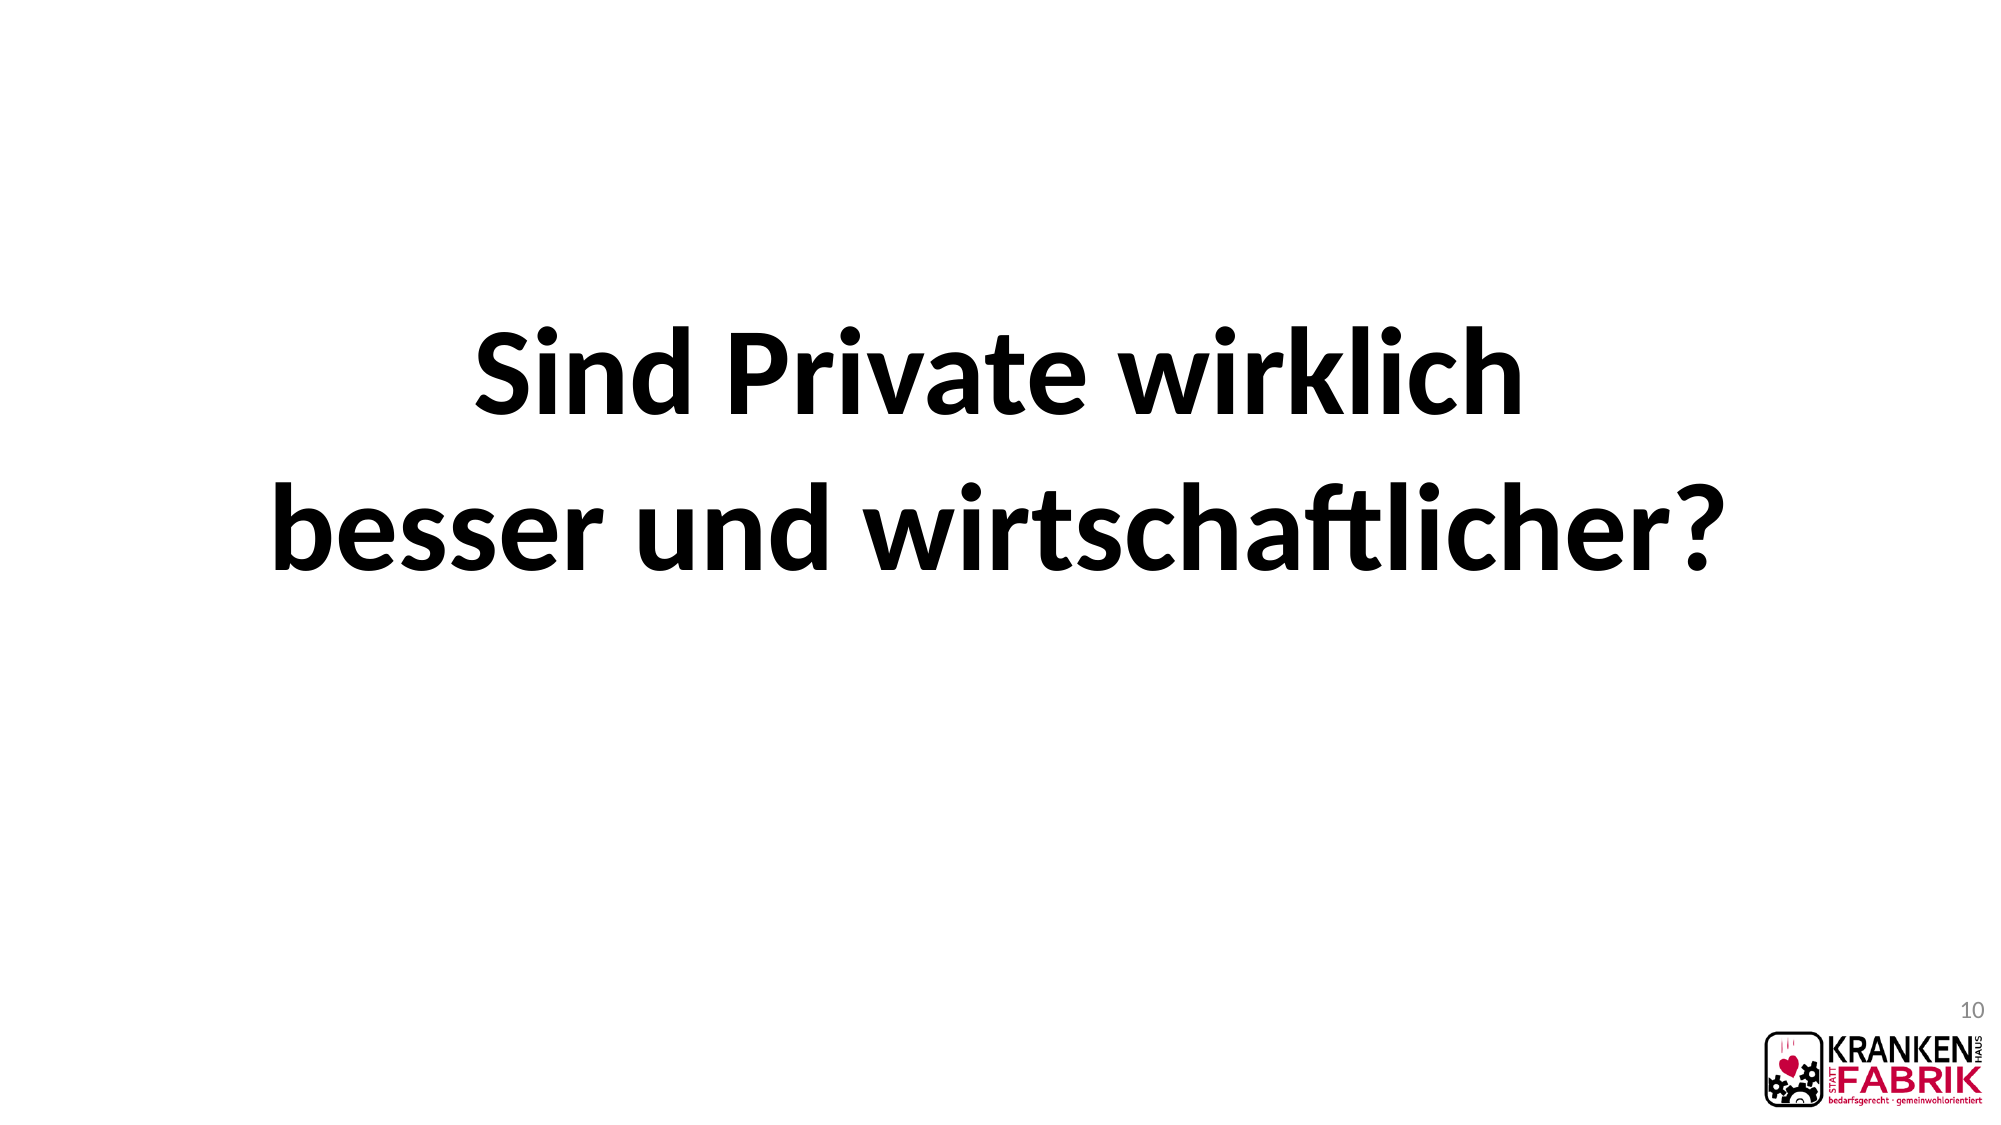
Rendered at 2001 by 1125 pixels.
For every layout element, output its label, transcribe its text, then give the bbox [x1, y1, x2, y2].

picture [1746, 1039, 2000, 1125]
slide_number 10 [1550, 979, 2000, 1039]
list Sind Private wirklich besser und wirtschaftlicher? [137, 299, 1863, 1014]
